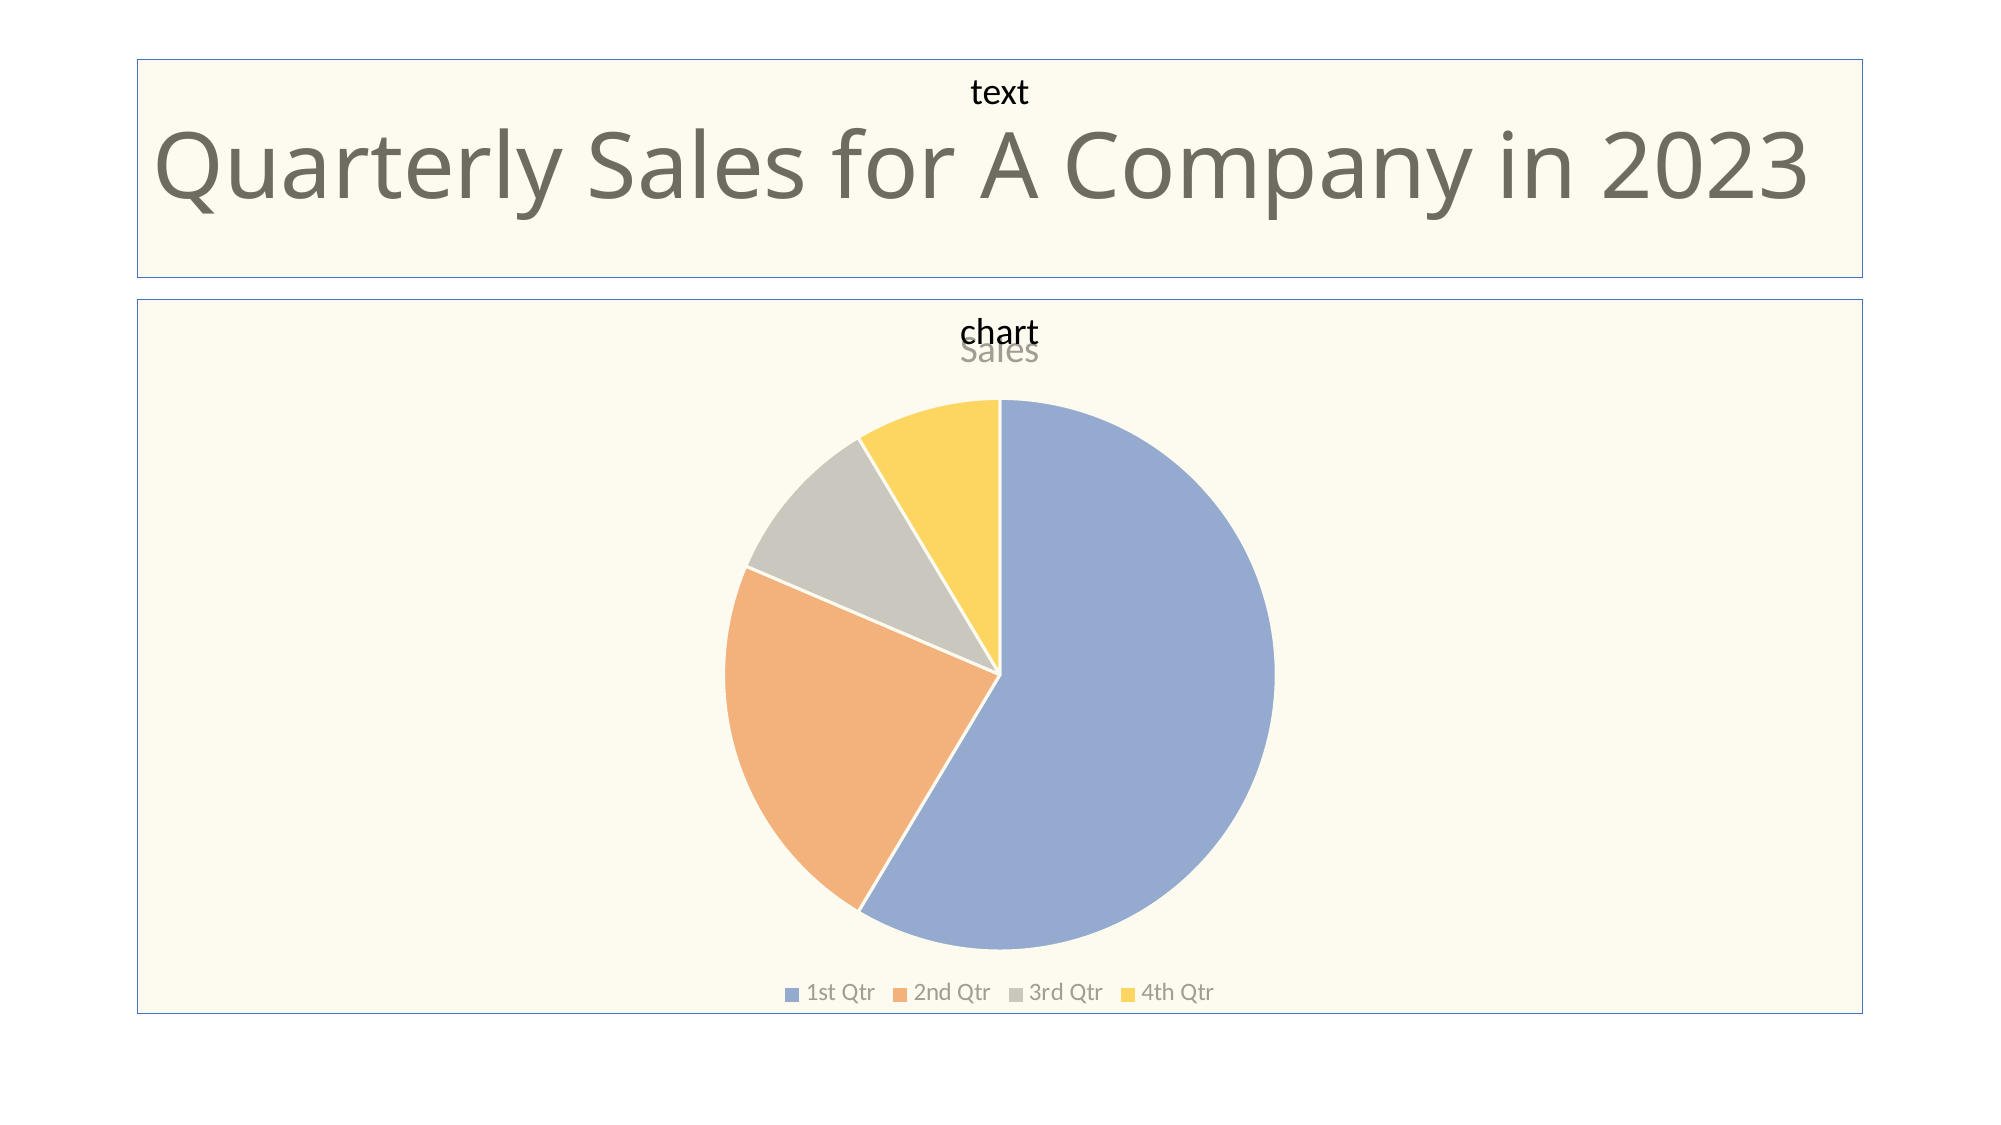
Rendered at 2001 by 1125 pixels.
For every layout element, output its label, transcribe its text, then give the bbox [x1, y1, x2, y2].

text_box [137, 59, 1863, 278]
text_box text [955, 59, 1045, 120]
chart [137, 299, 1863, 1014]
